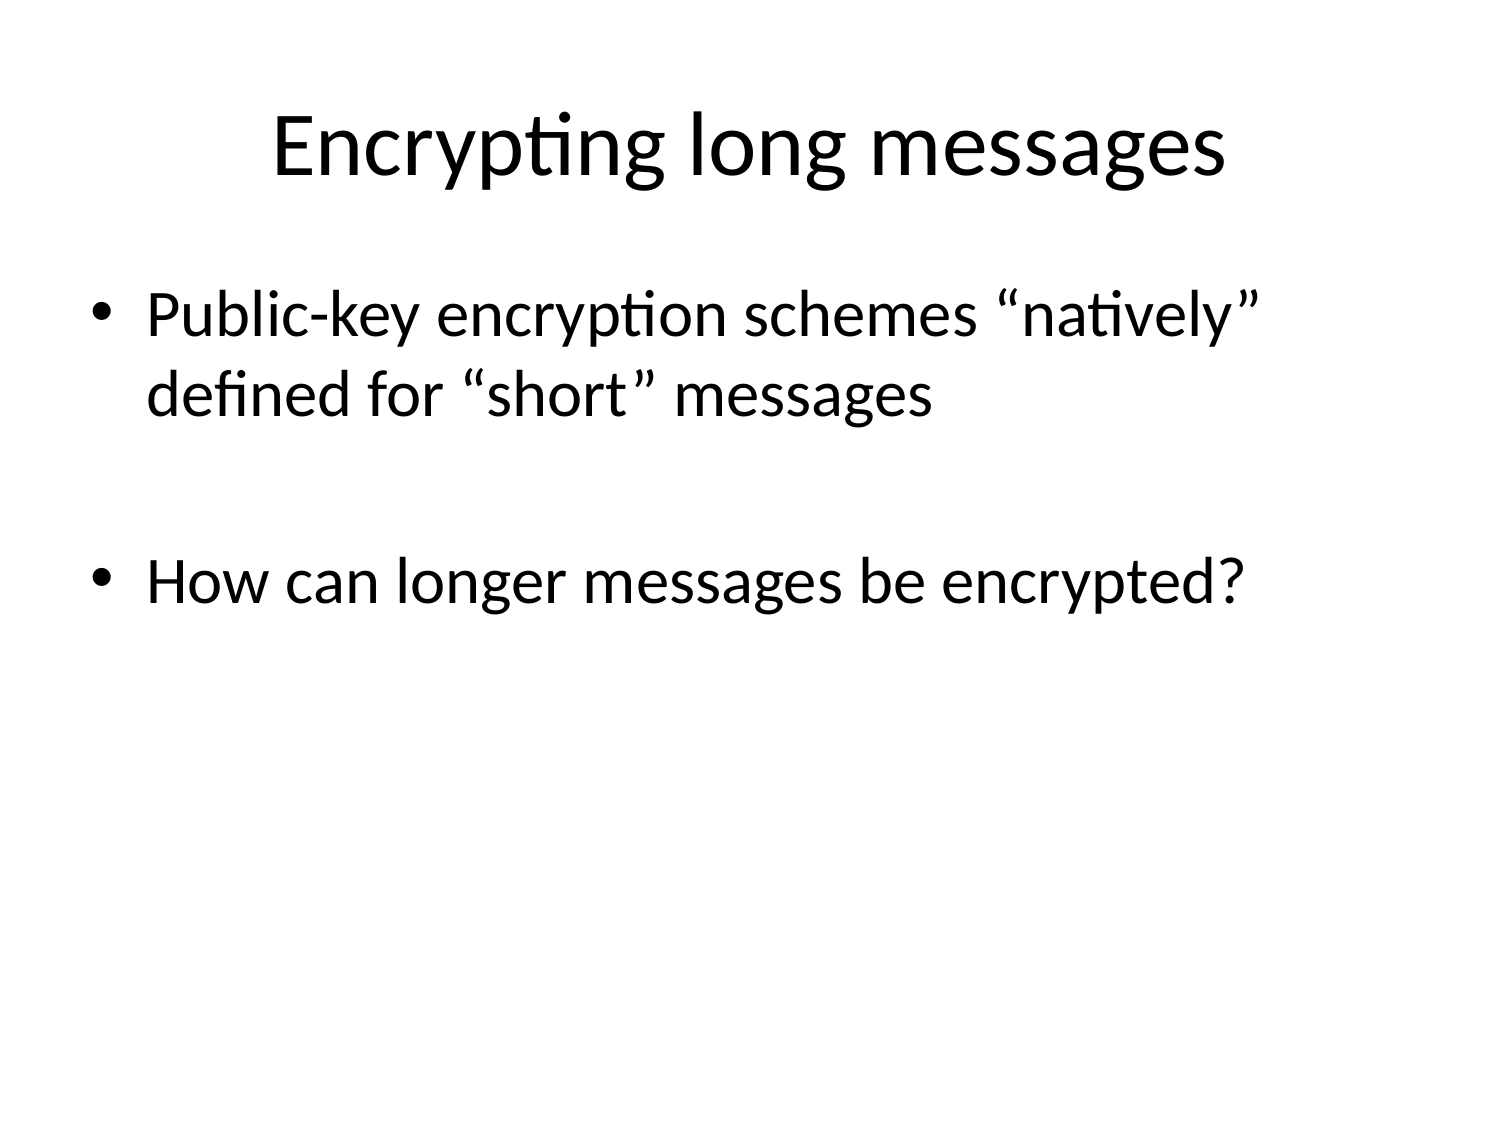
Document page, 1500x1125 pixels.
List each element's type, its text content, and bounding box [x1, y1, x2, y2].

list Public-key encryption schemes “natively” defined for “short” messages How can longer messages be encrypted? [75, 262, 1425, 1005]
title Encrypting long messages [75, 45, 1425, 233]
